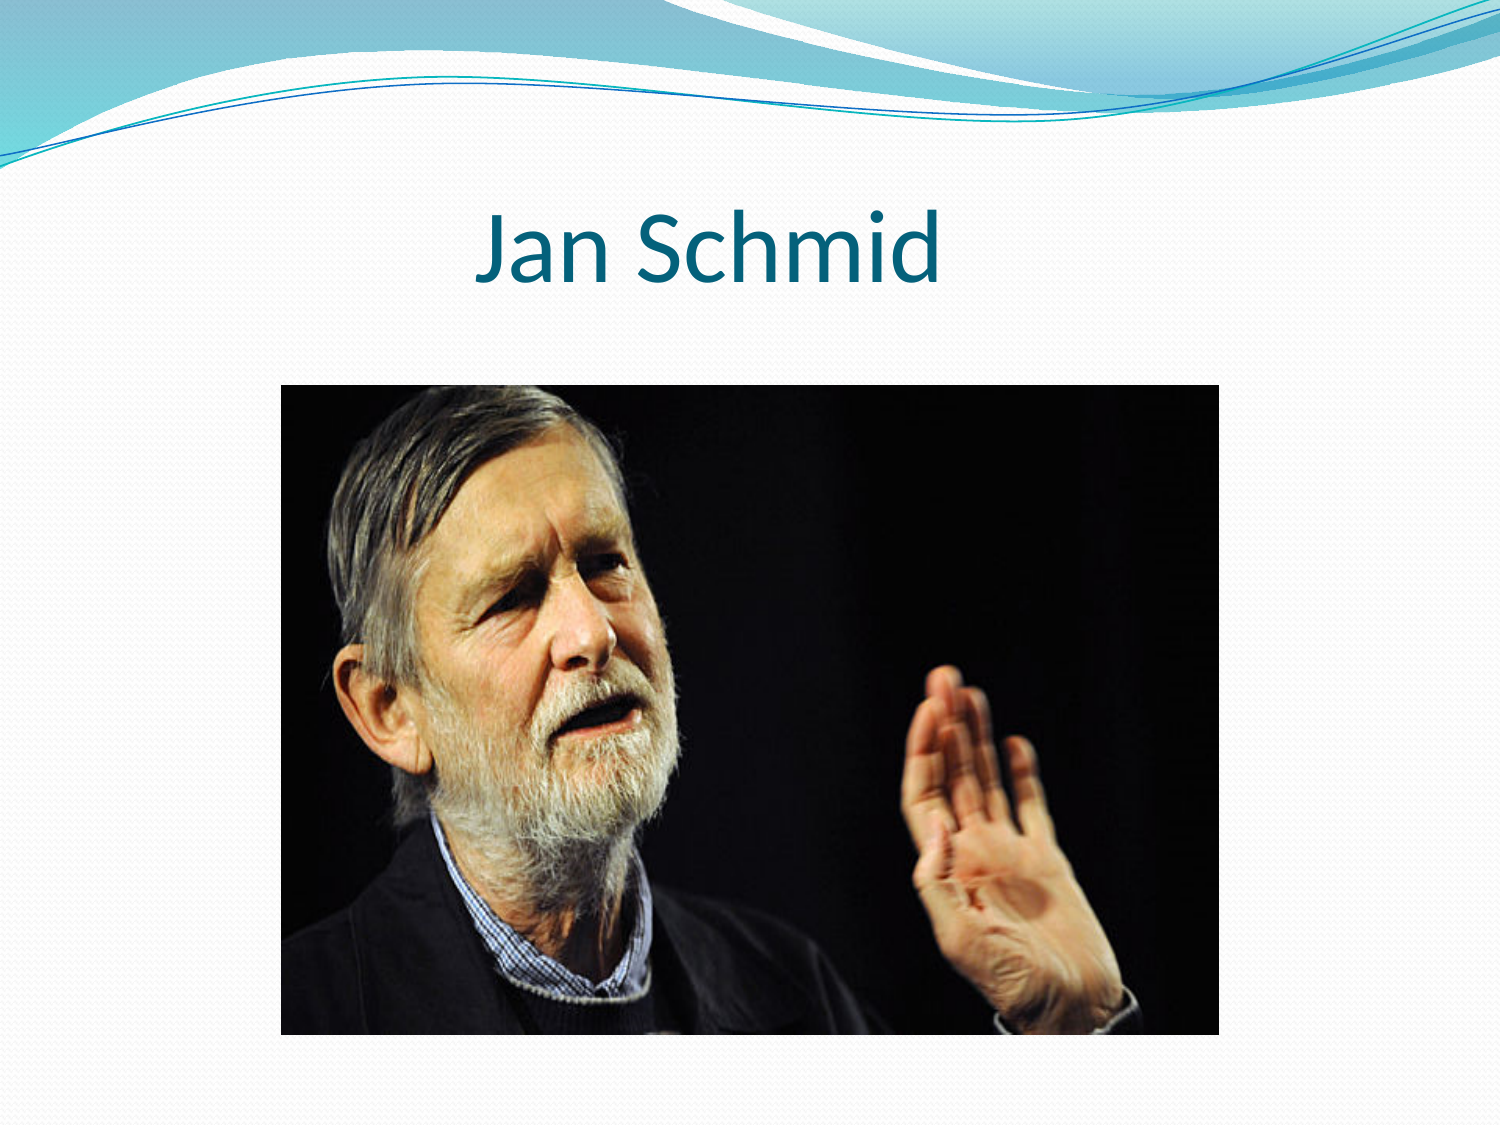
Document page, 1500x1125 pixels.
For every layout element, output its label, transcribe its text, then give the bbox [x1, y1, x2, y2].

picture [281, 385, 1219, 1036]
title Jan Schmid [75, 115, 1425, 303]
